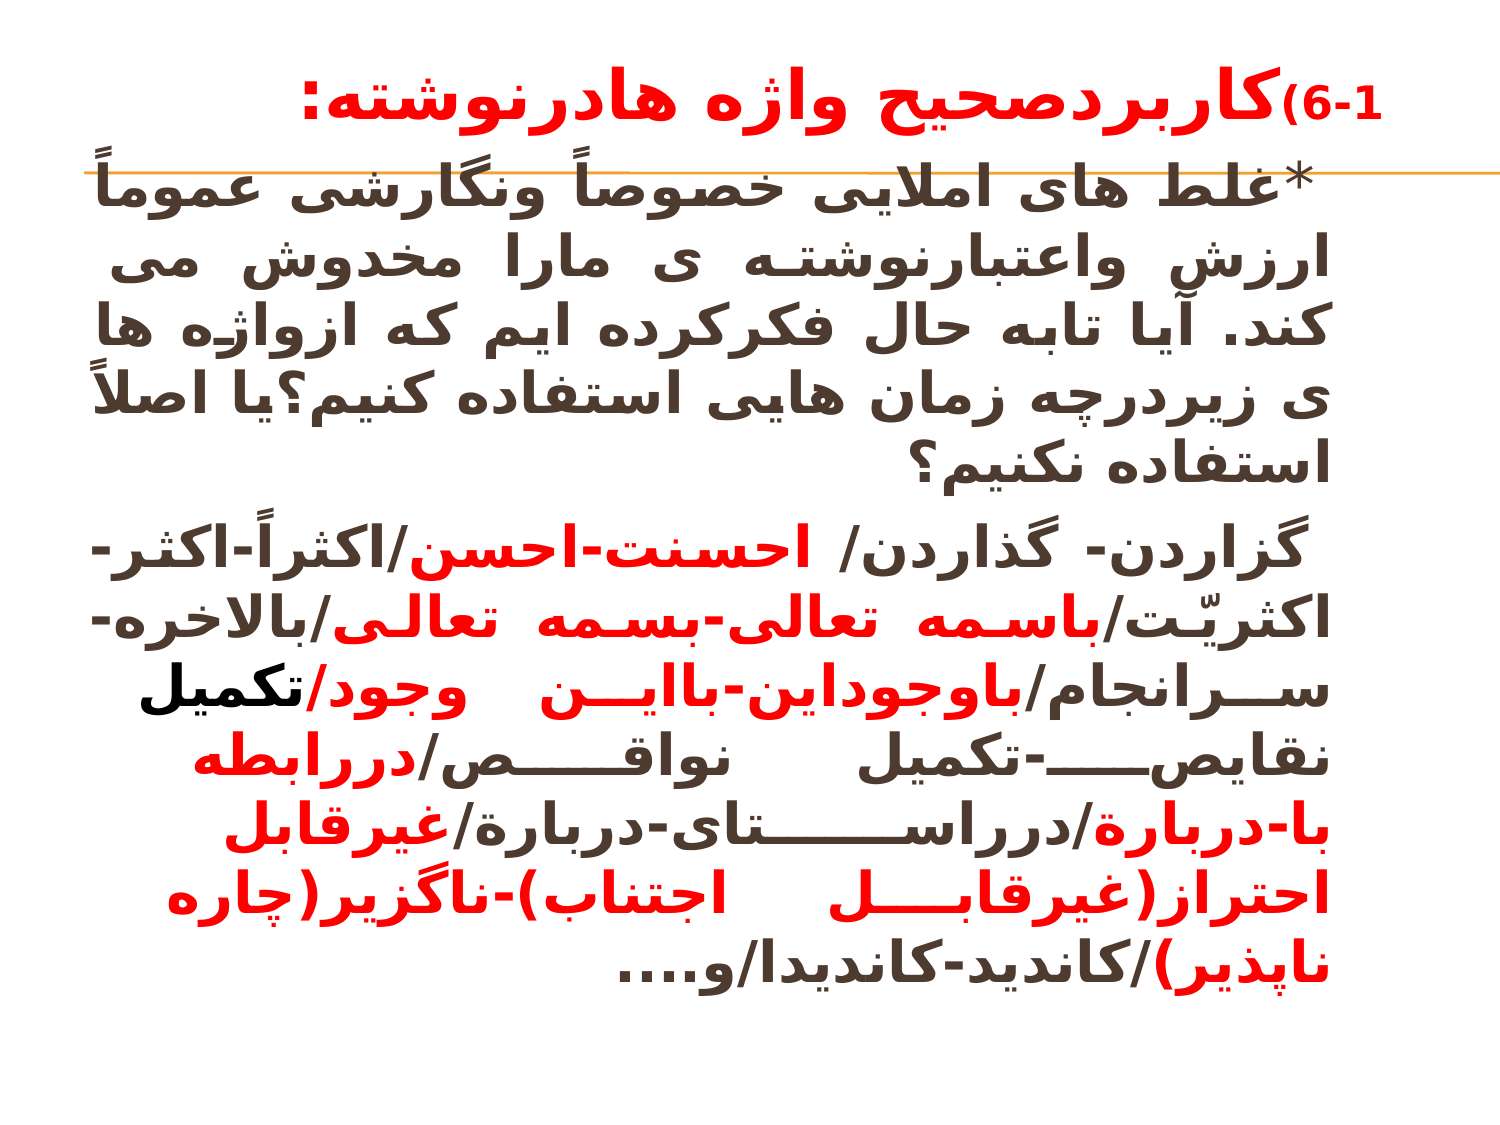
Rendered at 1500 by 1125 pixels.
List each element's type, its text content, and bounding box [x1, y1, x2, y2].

list 6-1)کاربردصحیح واژه هادرنوشته: *غلط های املایی خصوصاً ونگارشی عموماً ارزش واعتبارنوشته ی مارا مخدوش می کند. آیا تابه حال فکرکرده ایم که ازواژه ها ی زیردرچه زمان هایی استفاده کنیم؟یا اصلاً استفاده نکنیم؟ گزاردن- گذاردن/ احسنت-احسن/اکثراً-اکثر-اکثریّت/باسمه تعالی-بسمه تعالی/بالاخره-سرانجام/باوجوداین-بااین وجود/تکمیل نقایص-تکمیل نواقص/دررابطه با-دربارة/درراستای-دربارة/غیرقابل احتراز(غیرقابل اجتناب)-ناگزیر(چاره ناپذیر)/کاندید-کاندیدا/و.... [75, 42, 1400, 1005]
